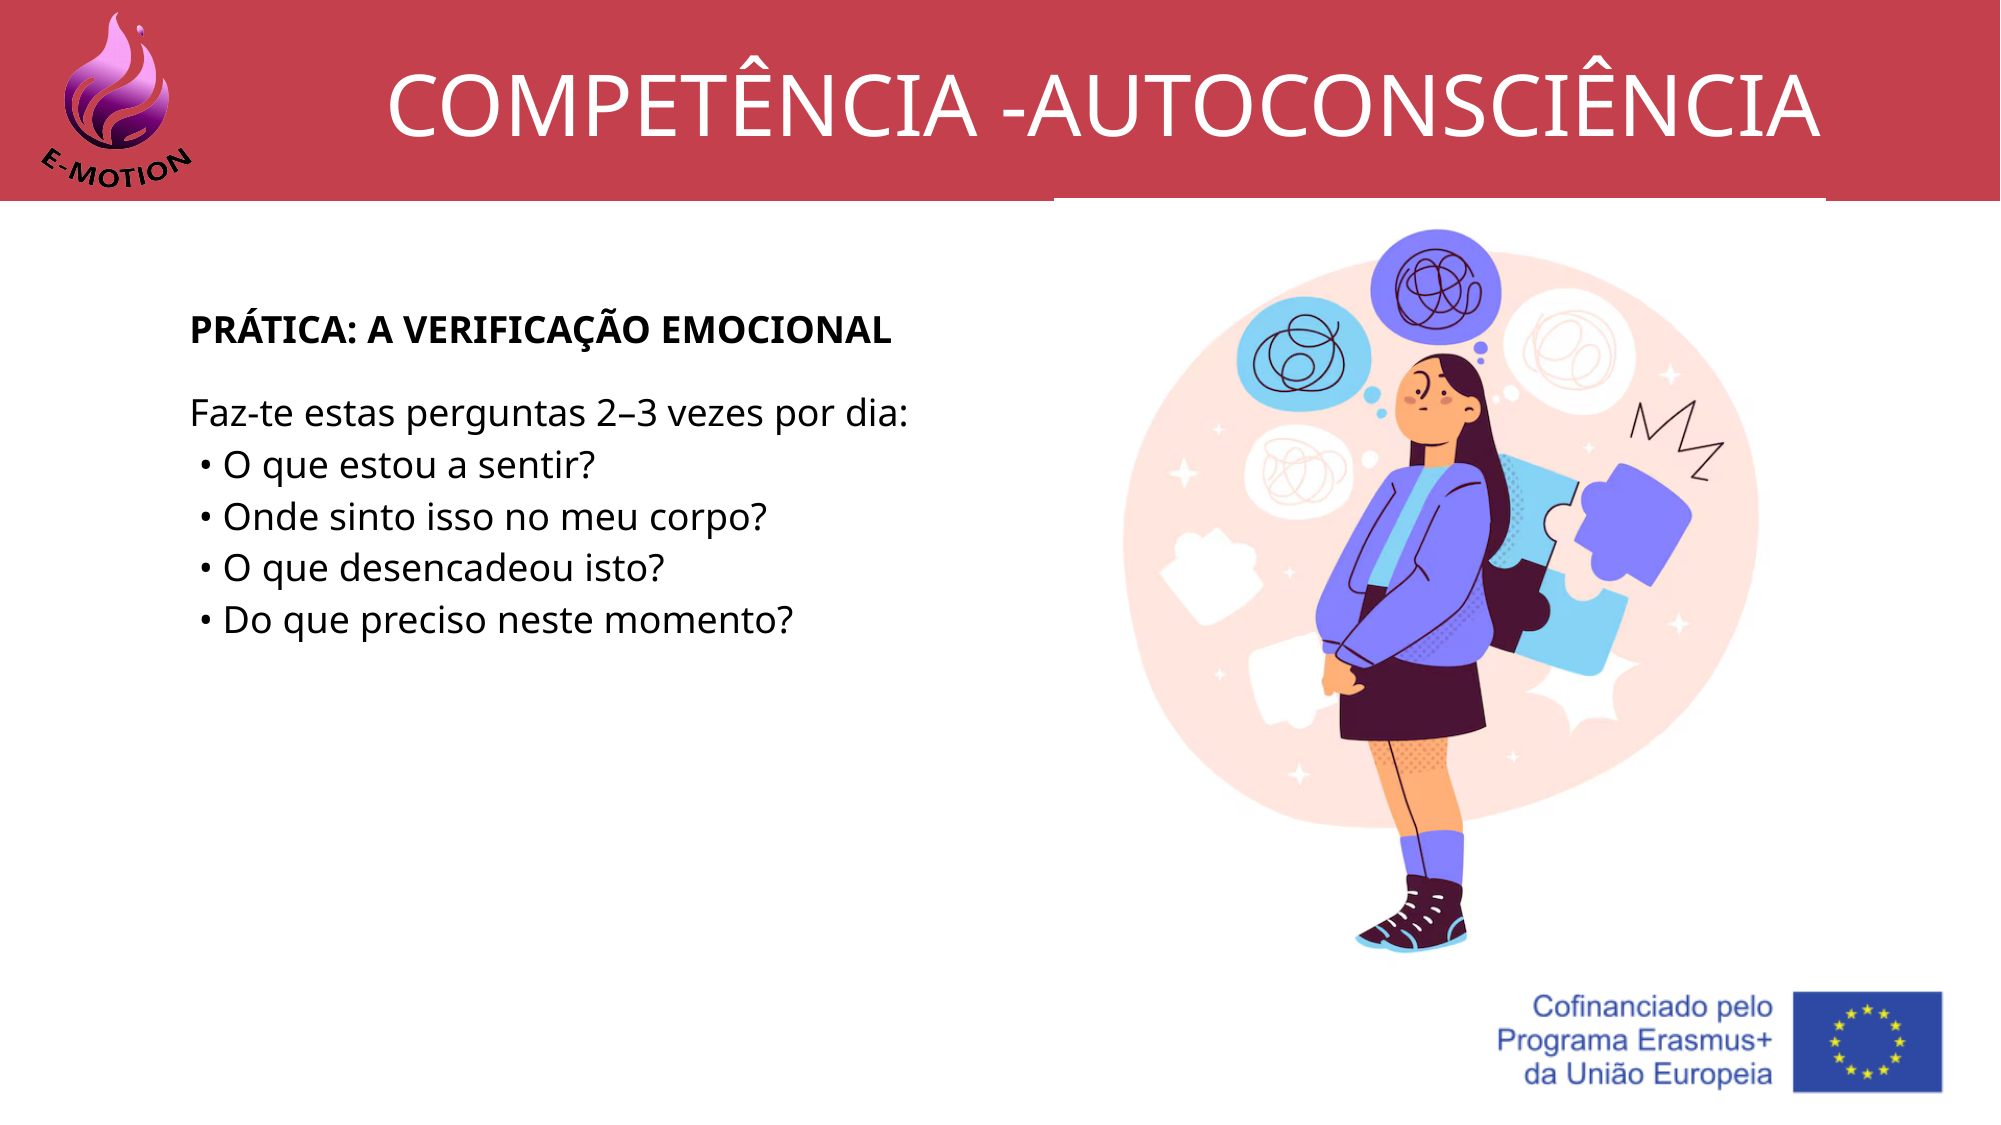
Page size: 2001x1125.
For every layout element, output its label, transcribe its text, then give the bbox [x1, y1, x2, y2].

picture [1054, 198, 2000, 1125]
text_box PRÁTICA: A VERIFICAÇÃO EMOCIONAL Faz-te estas perguntas 2–3 vezes por dia: • O que estou a sentir? • Onde sinto isso no meu corpo? • O que desencadeou isto? • Do que preciso neste momento? [174, 292, 1049, 725]
text_box COMPETÊNCIA -AUTOCONSCIÊNCIA [257, 47, 1838, 170]
picture [0, 0, 253, 247]
